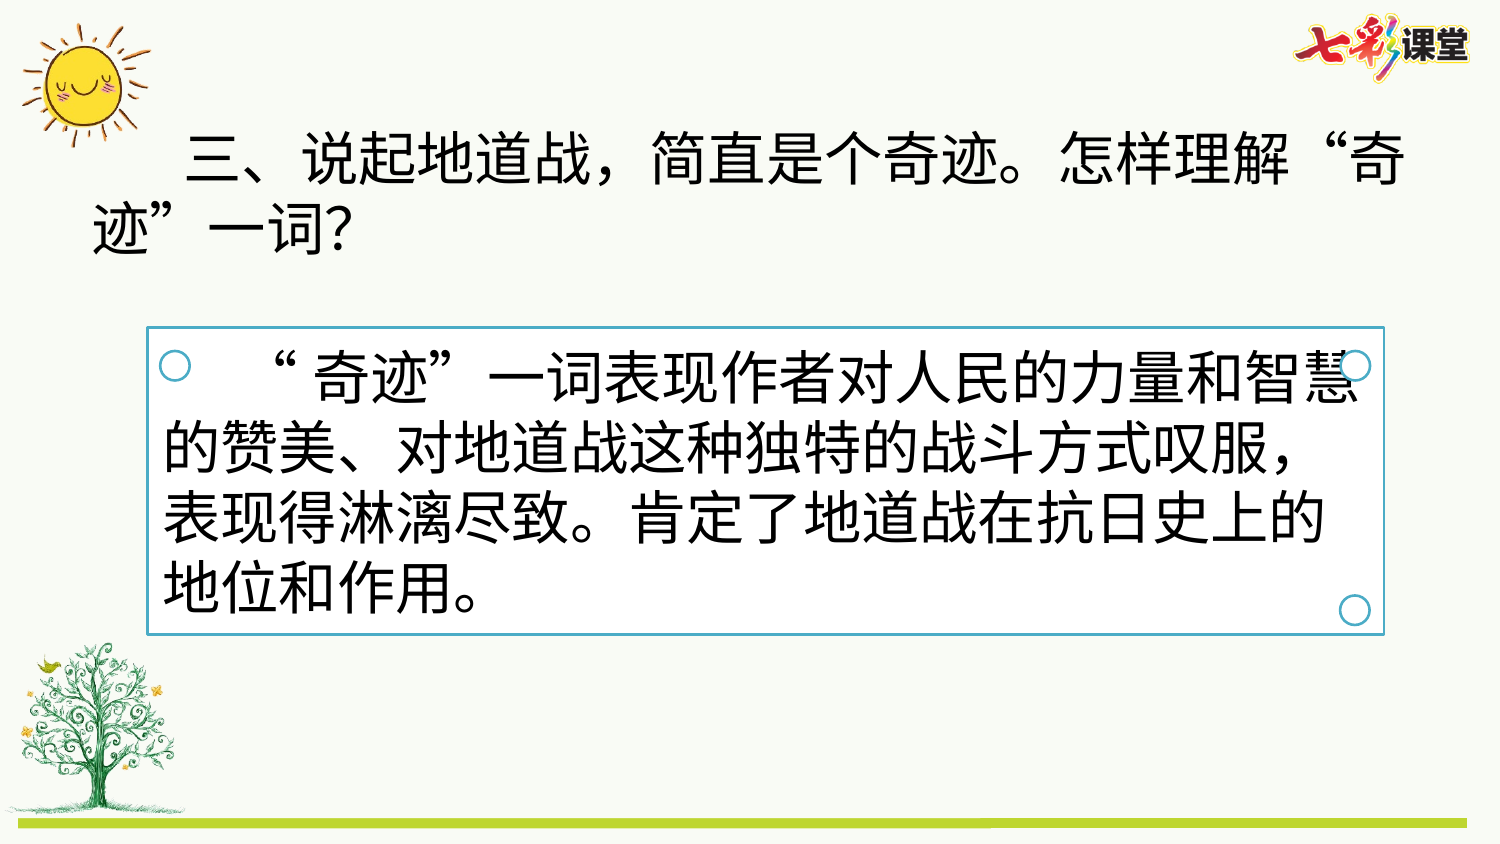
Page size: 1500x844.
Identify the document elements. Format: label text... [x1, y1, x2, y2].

picture [0, 0, 173, 172]
picture [0, 608, 1467, 844]
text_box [147, 326, 1385, 636]
text_box 三、说起地道战，简直是个奇迹。怎样理解“奇迹”一词？ [76, 114, 1440, 270]
picture [1291, 9, 1472, 87]
